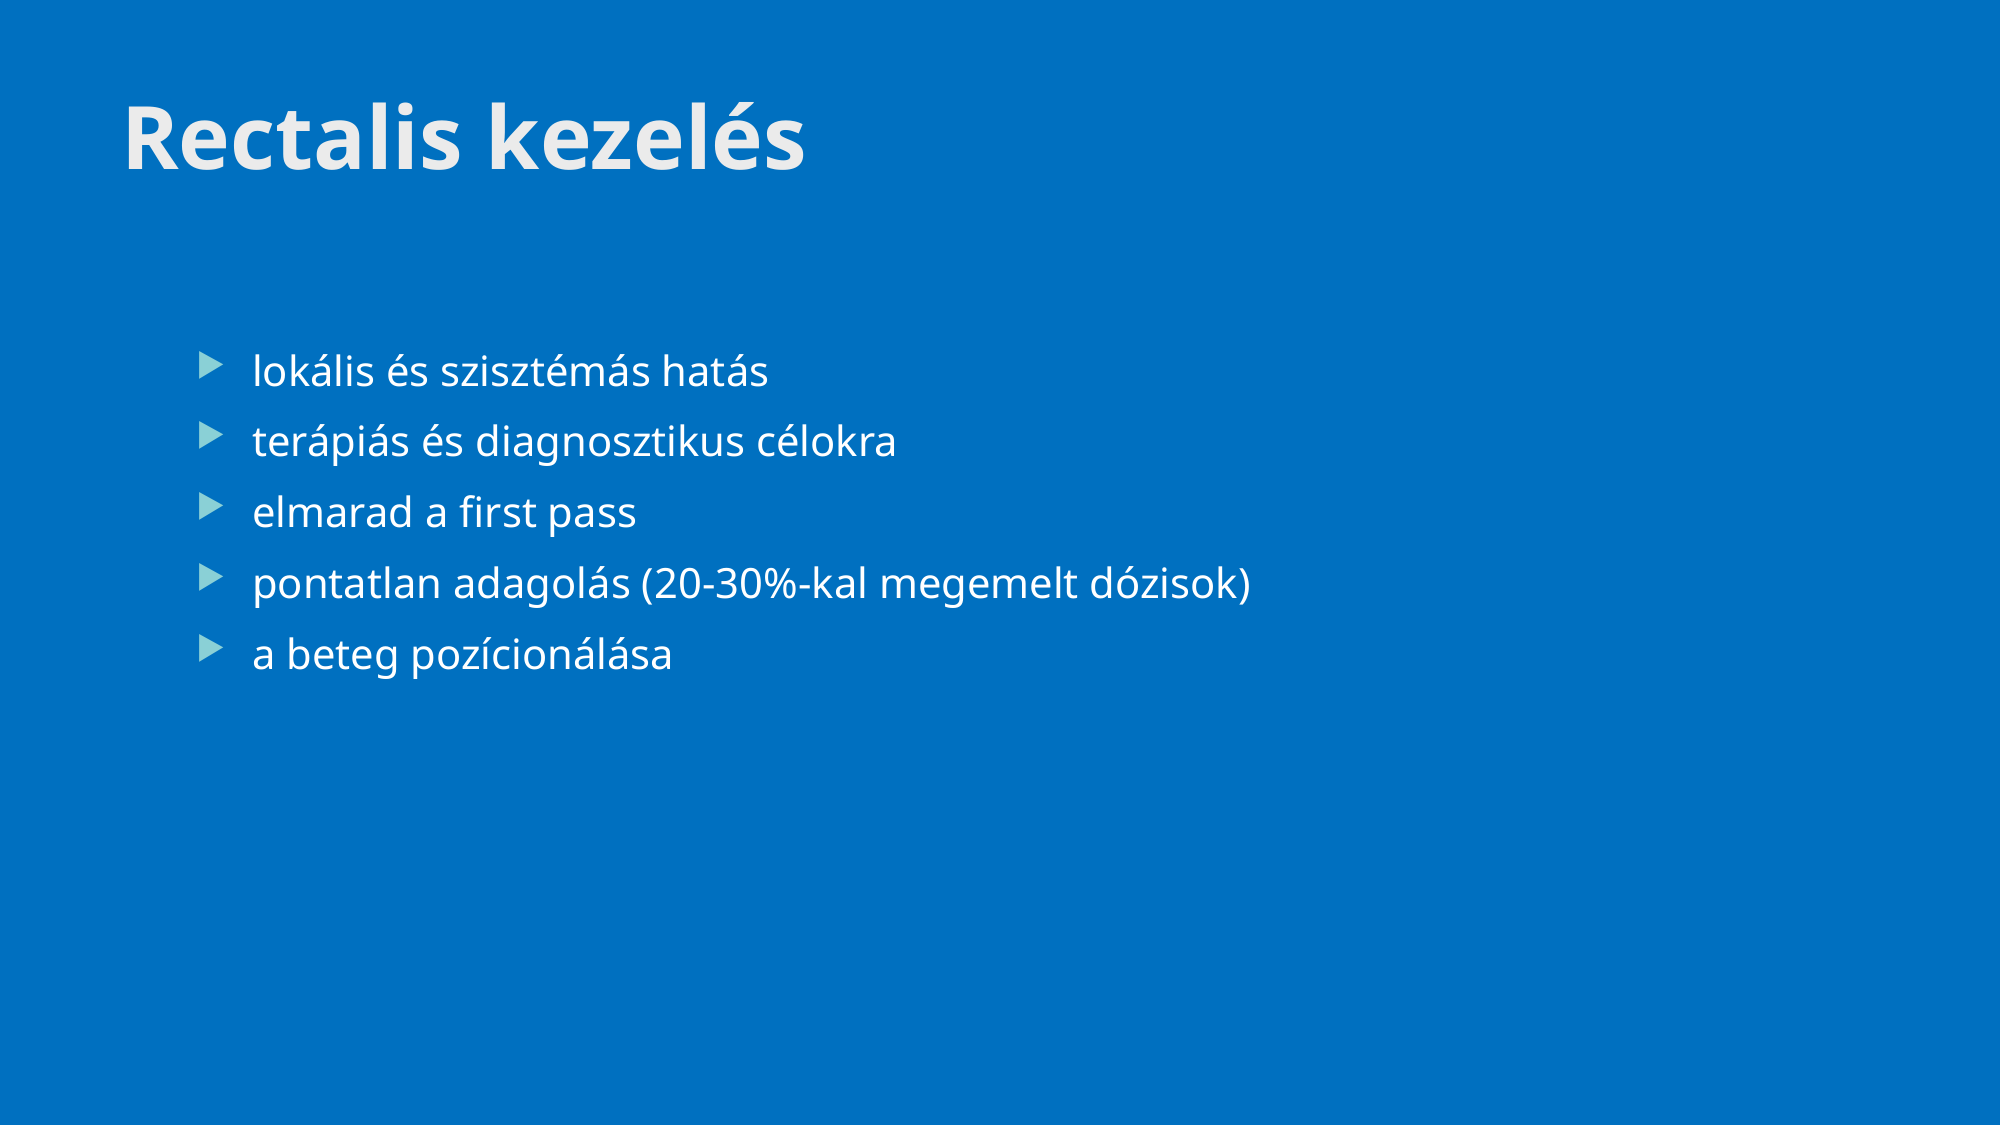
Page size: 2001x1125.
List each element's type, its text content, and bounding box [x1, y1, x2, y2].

list lokális és szisztémás hatás terápiás és diagnosztikus célokra elmarad a first pass pontatlan adagolás (20-30%-kal megemelt dózisok) a beteg pozícionálása [181, 336, 1649, 1025]
title Rectalis kezelés [106, 74, 1649, 304]
